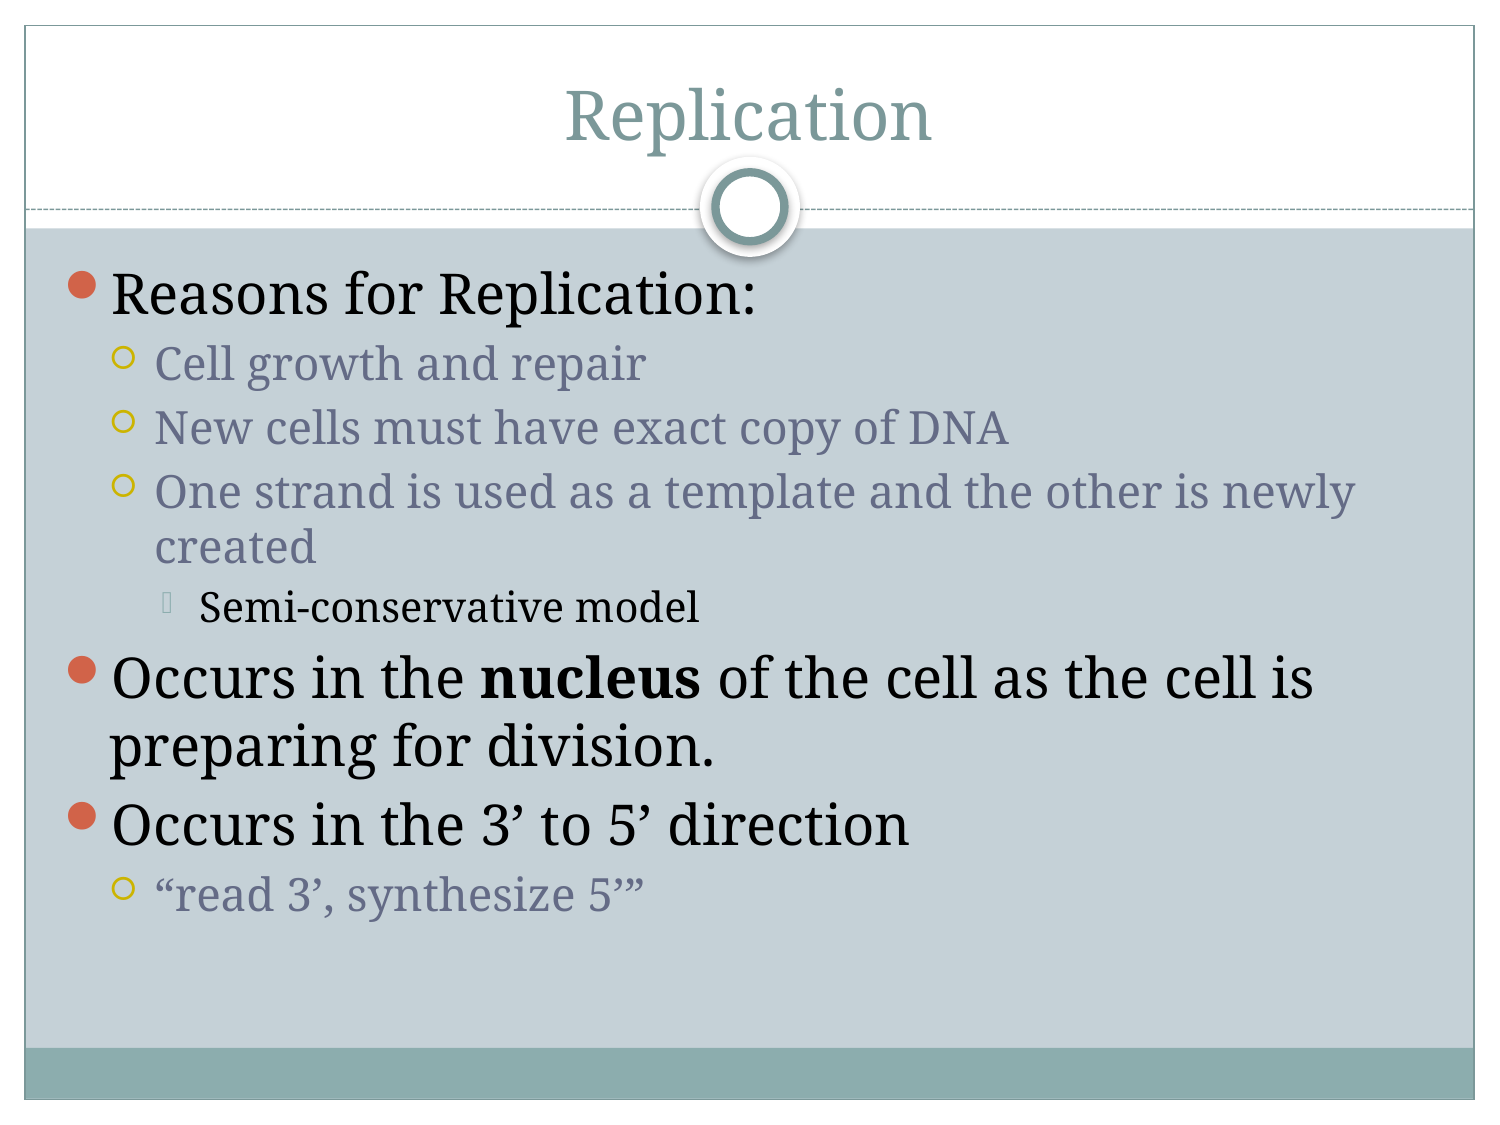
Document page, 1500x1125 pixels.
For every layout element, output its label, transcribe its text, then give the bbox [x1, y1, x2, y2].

list Reasons for Replication: Cell growth and repair New cells must have exact copy of DNA One strand is used as a template and the other is newly created Semi-conservative model Occurs in the nucleus of the cell as the cell is preparing for division. Occurs in the 3’ to 5’ direction “read 3’, synthesize 5’” [49, 250, 1445, 1001]
title Replication [49, 37, 1450, 162]
